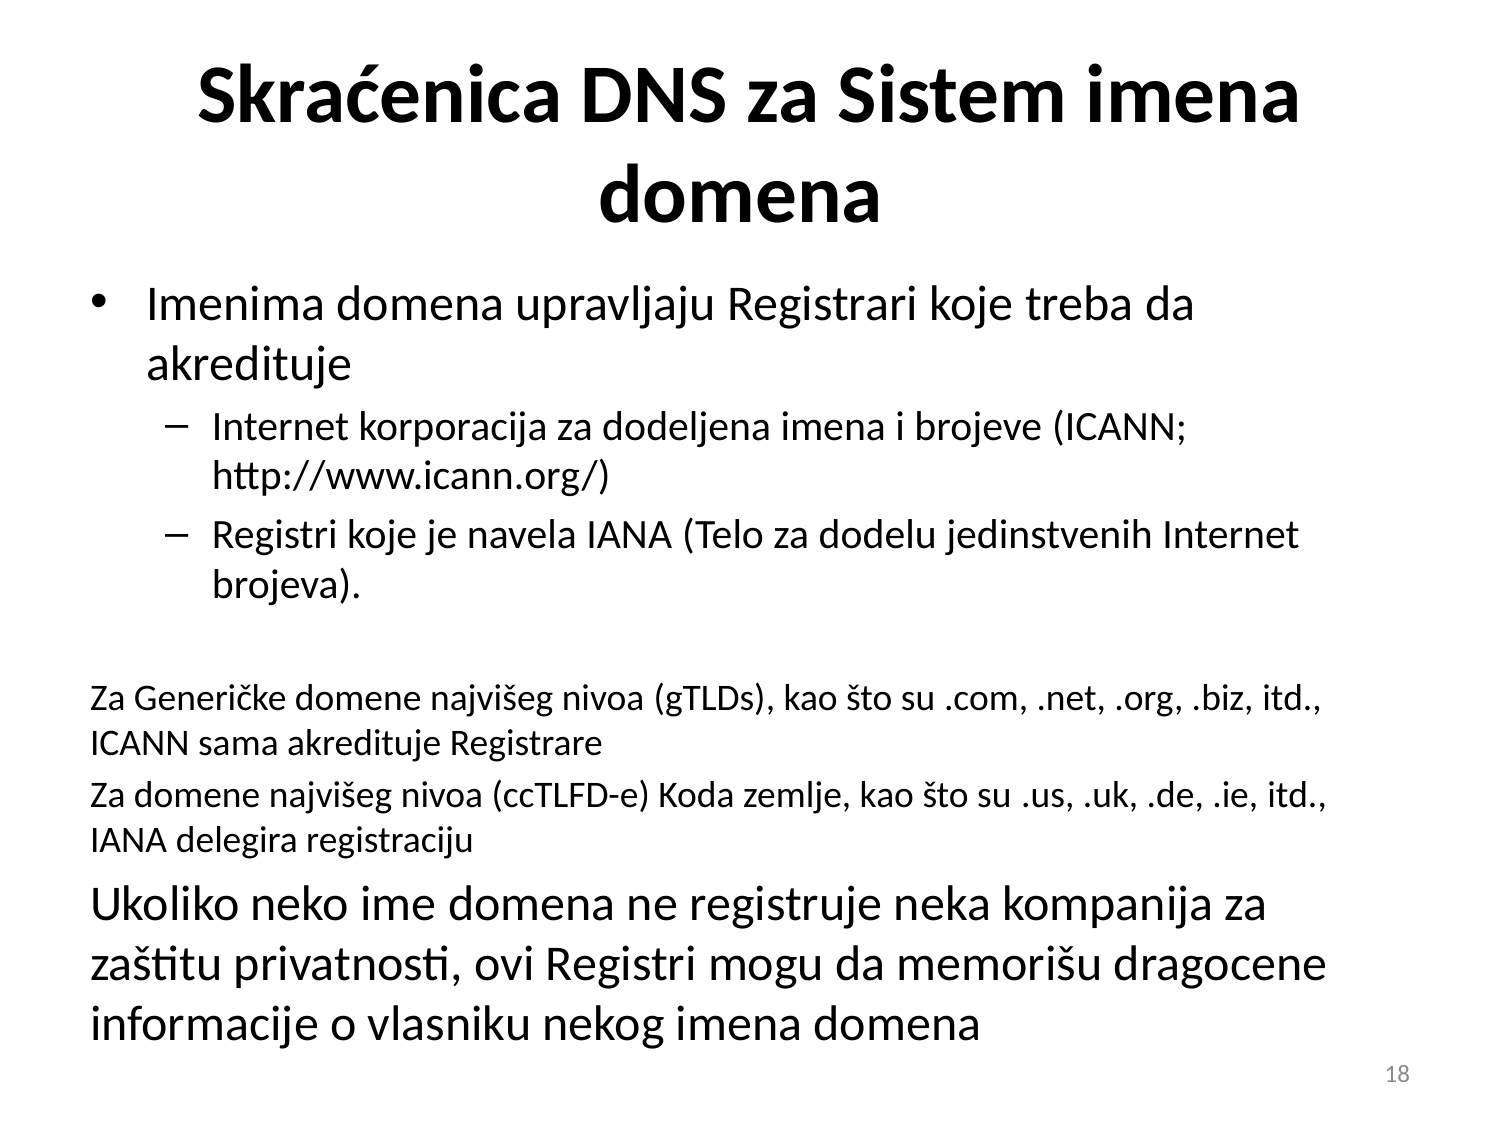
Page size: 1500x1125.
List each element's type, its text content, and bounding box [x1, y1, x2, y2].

title Skraćenica DNS za Sistem imena domena [74, 44, 1426, 233]
list Imenima domena upravljaju Registrari koje treba da akredituje Internet korporacija za dodeljena imena i brojeve (ICANN; http://www.icann.org/) Registri koje je navela IANA (Telo za dodelu jedinstvenih Internet brojeva). Za Generičke domene najvišeg nivoa (gTLDs), kao što su .com, .net, .org, .biz, itd., ICANN sama akredituje Registrare Za domene najvišeg nivoa (ccTLFD-e) Koda zemlje, kao što su .us, .uk, .de, .ie, itd., IANA delegira registraciju Ukoliko neko ime domena ne registruje neka kompanija za zaštitu privatnosti, ovi Registri mogu da memorišu dragocene informacije o vlasniku nekog imena domena [74, 262, 1426, 1006]
slide_number 18 [1074, 1042, 1425, 1103]
